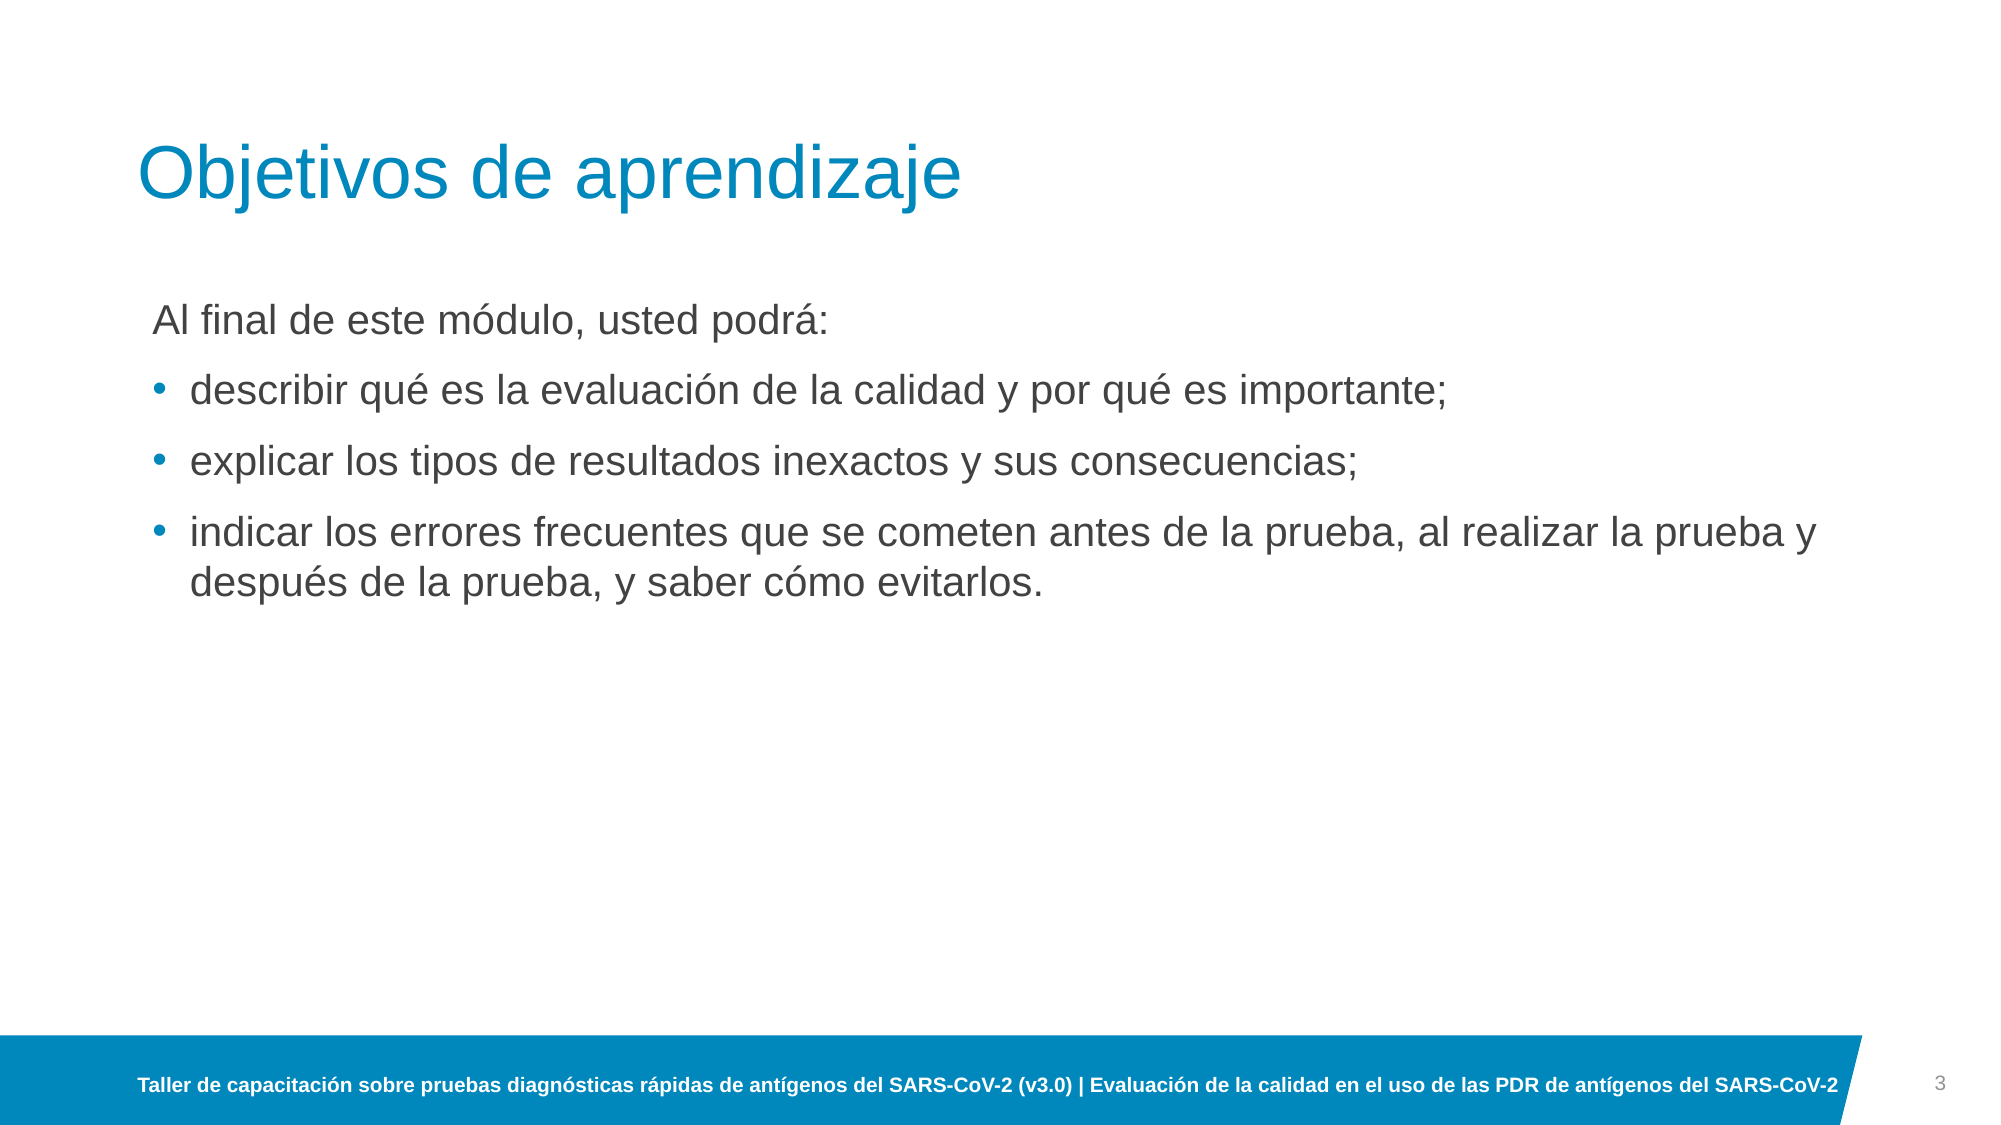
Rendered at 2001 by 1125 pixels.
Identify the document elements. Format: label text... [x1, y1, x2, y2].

footer Taller de capacitación sobre pruebas diagnósticas rápidas de antígenos del SARS-CoV-2 (v3.0) | Evaluación de la calidad en el uso de las PDR de antígenos del SARS-CoV-2 [137, 1042, 1852, 1125]
title Objetivos de aprendizaje [137, 59, 1863, 215]
list Al final de este módulo, usted podrá: describir qué es la evaluación de la calidad y por qué es importante; explicar los tipos de resultados inexactos y sus consecuencias; indicar los errores frecuentes que se cometen antes de la prueba, al realizar la prueba y después de la prueba, y saber cómo evitarlos. [137, 284, 1863, 1014]
slide_number 3 [1862, 1035, 1947, 1125]
